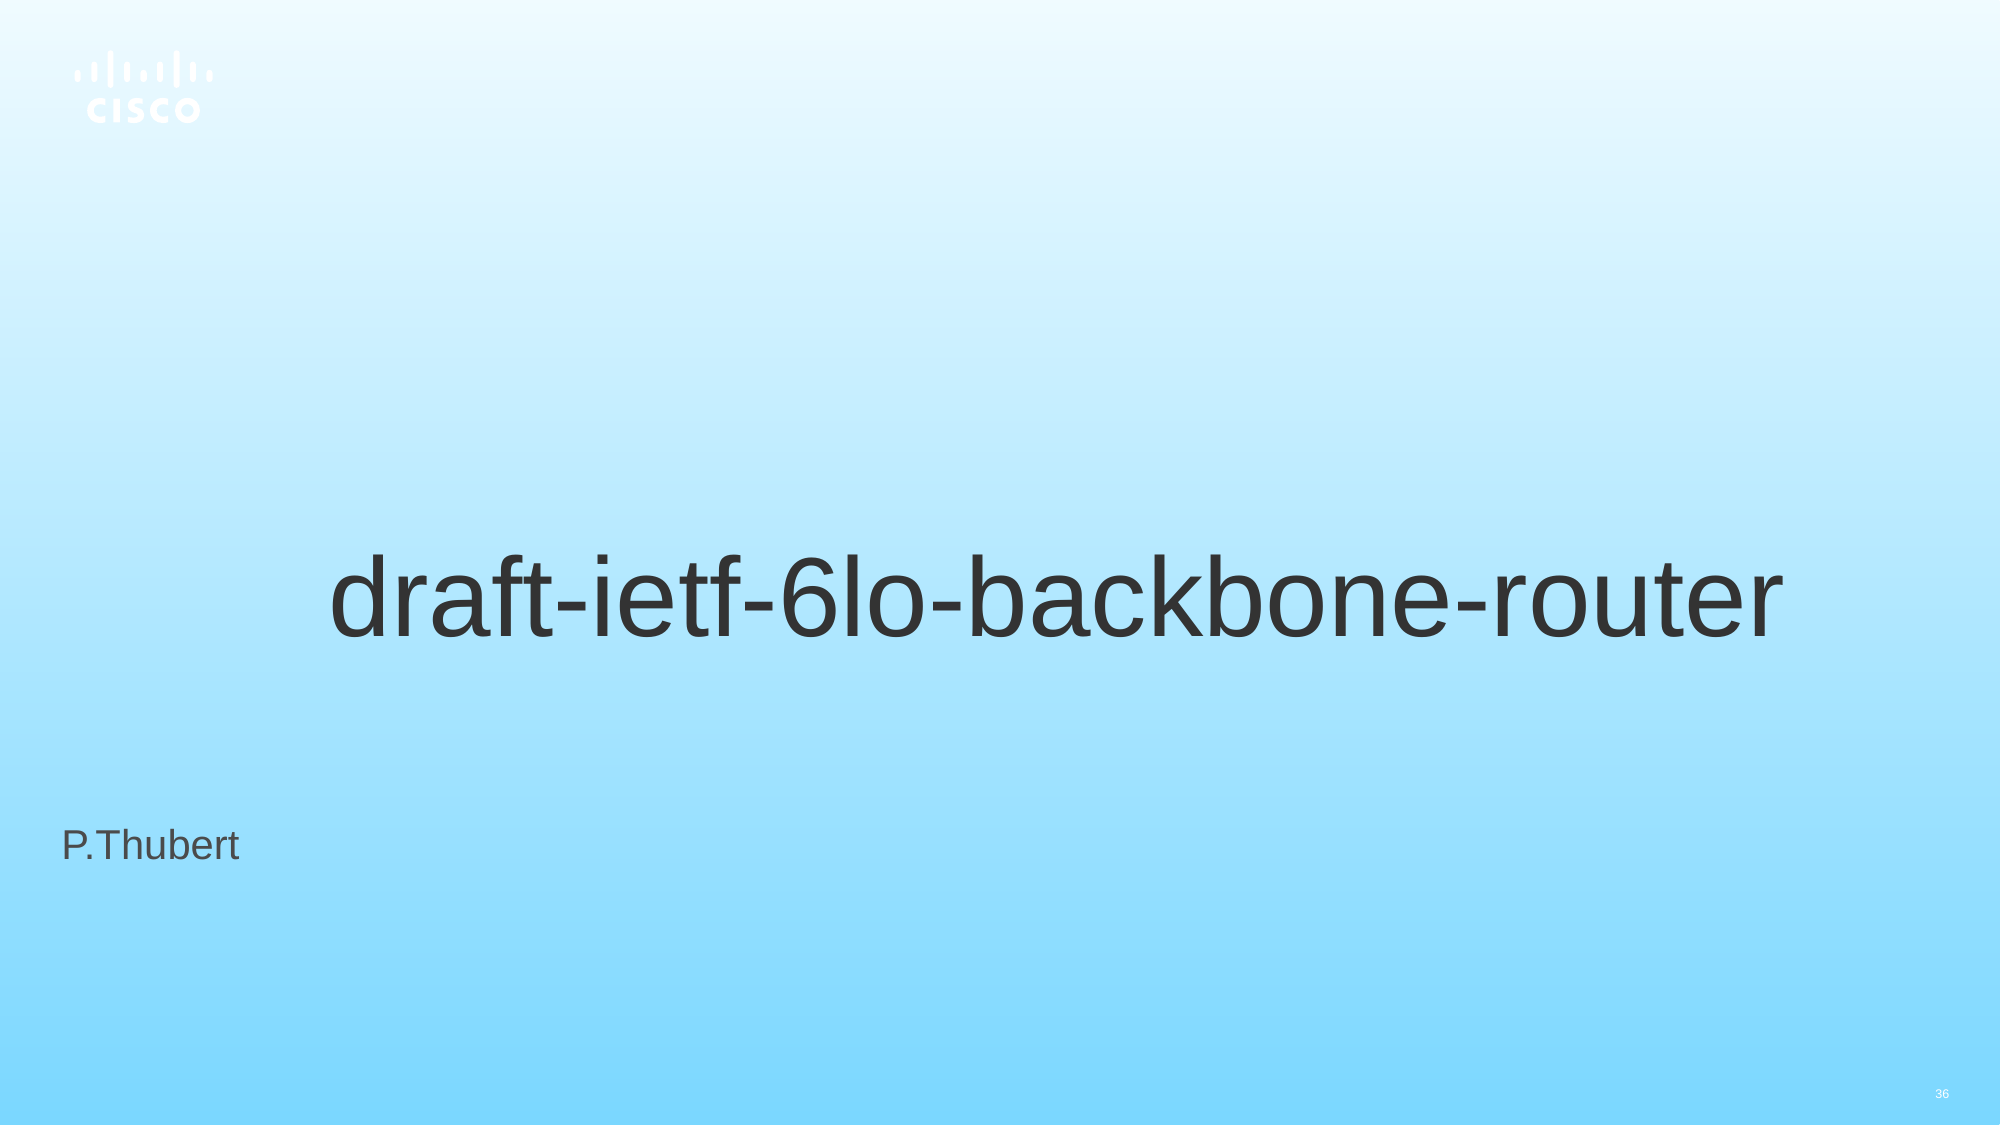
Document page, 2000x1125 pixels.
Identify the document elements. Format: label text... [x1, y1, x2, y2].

title draft-ietf-6lo-backbone-router [234, 264, 1880, 678]
subtitle P.Thubert [46, 807, 1574, 877]
